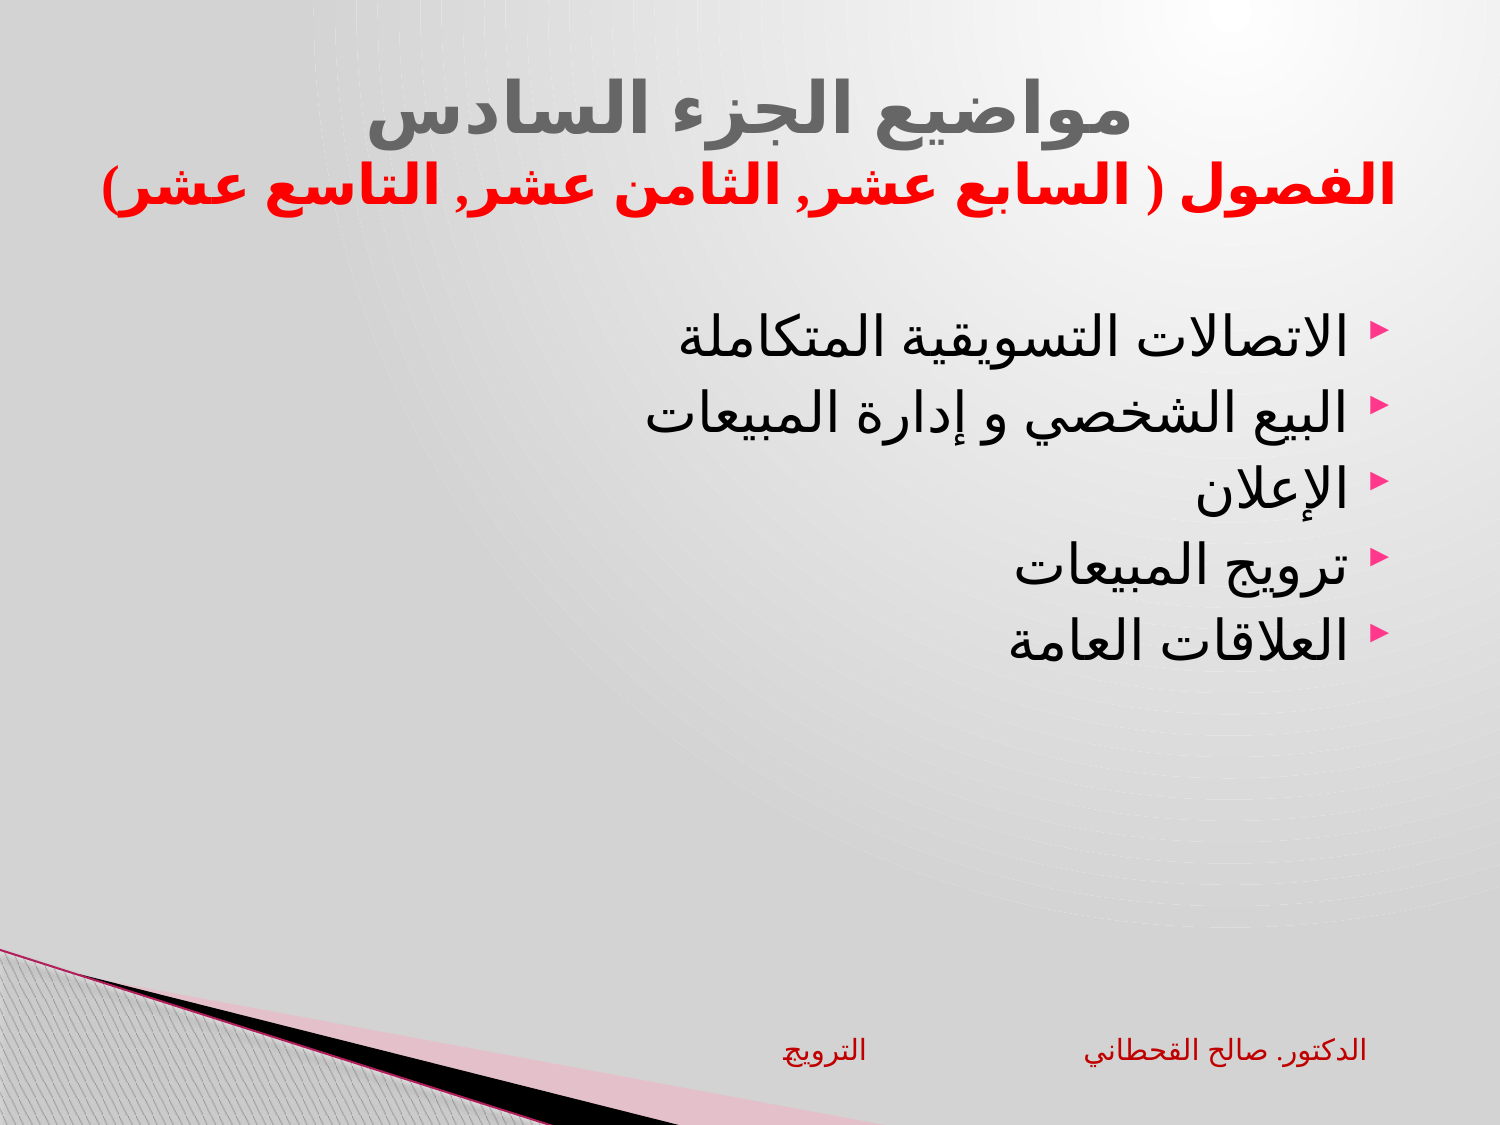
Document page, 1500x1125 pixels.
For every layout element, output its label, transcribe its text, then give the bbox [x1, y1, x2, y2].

footer الترويج الدكتور. صالح القحطاني [585, 1042, 1383, 1103]
title مواضيع الجزء السادس الفصول ( السابع عشر, الثامن عشر, التاسع عشر) [75, 45, 1425, 233]
list الاتصالات التسويقية المتكاملة البيع الشخصي و إدارة المبيعات الإعلان ترويج المبيعات العلاقات العامة [75, 292, 1425, 986]
